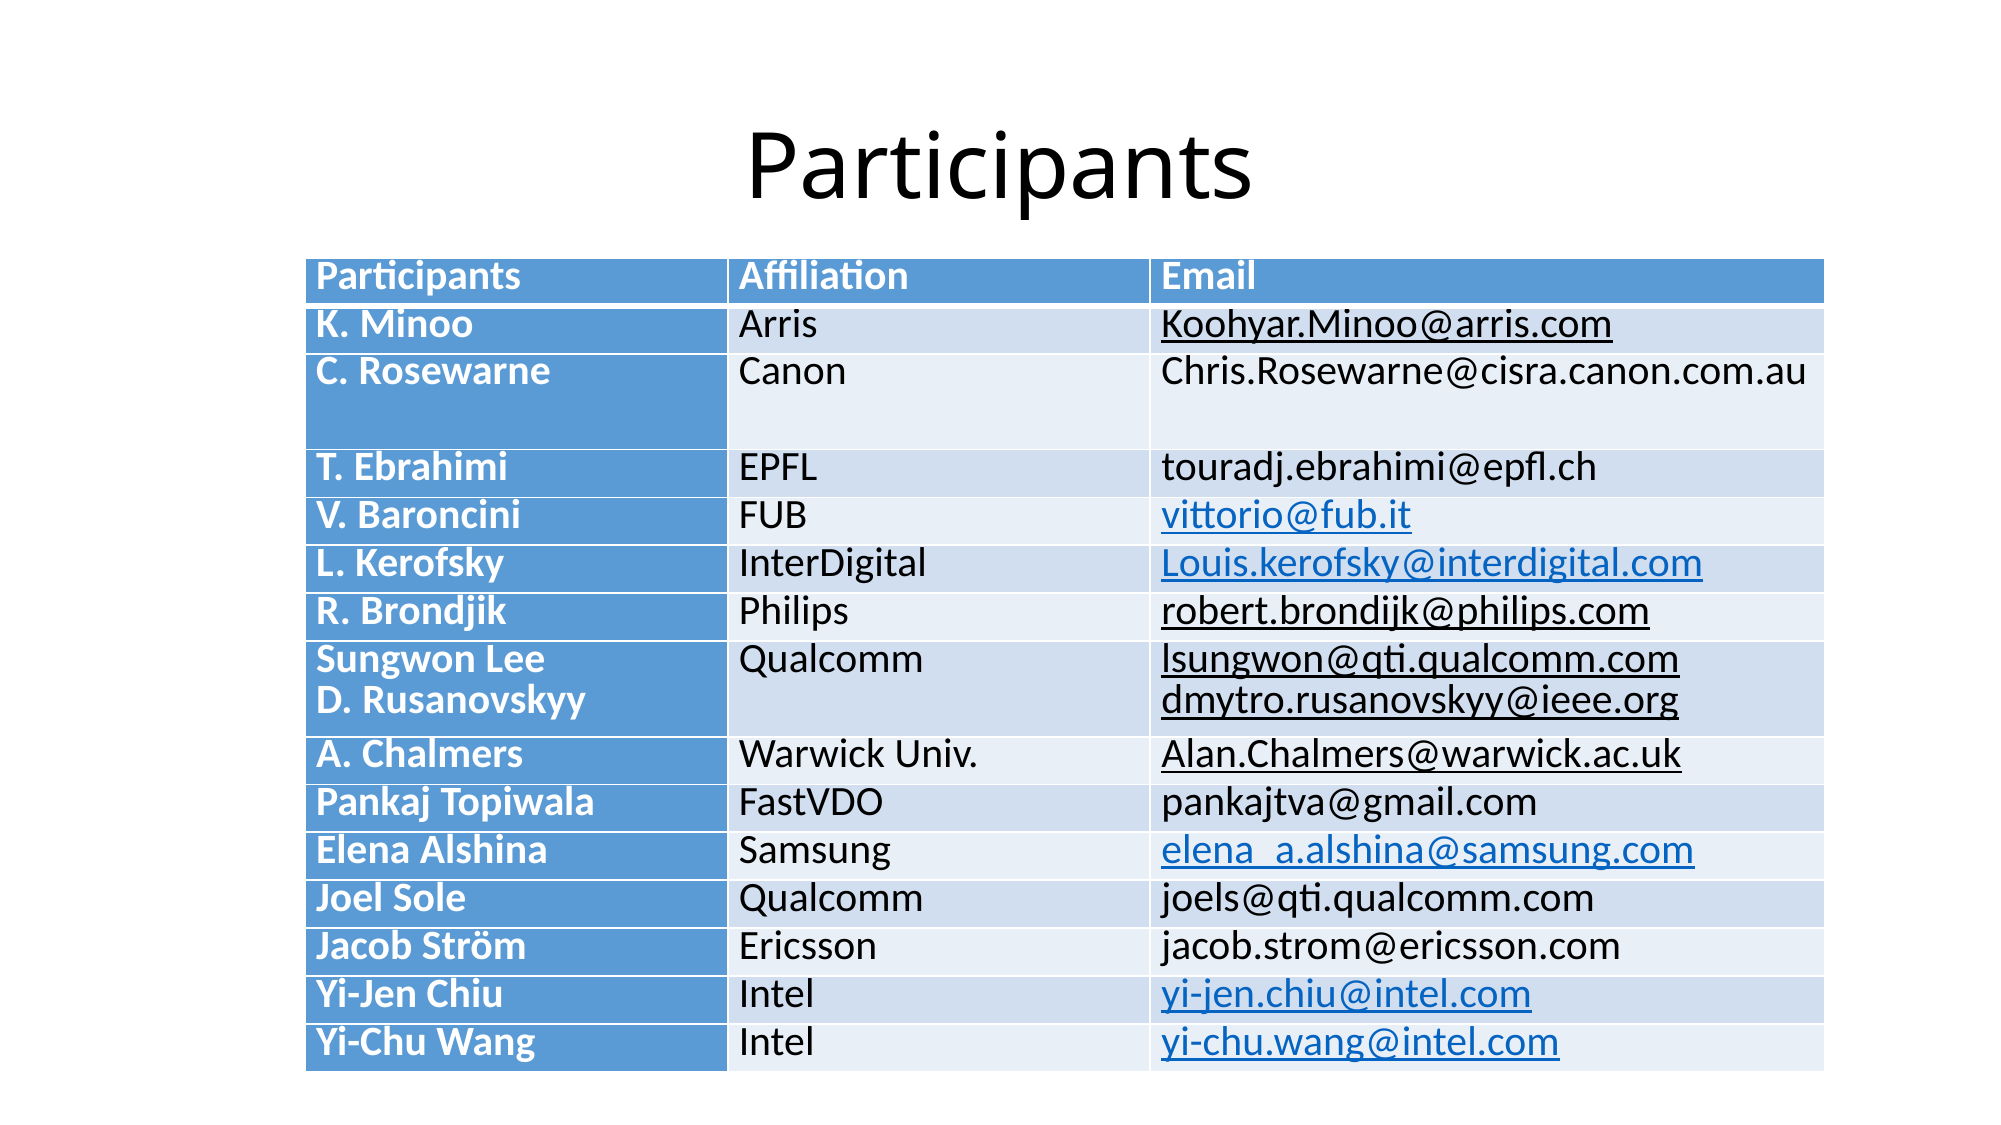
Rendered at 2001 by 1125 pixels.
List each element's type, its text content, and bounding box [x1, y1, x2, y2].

table_cell EPFL [729, 450, 1149, 497]
title Participants [137, 59, 1863, 278]
table_cell lsungwon@qti.qualcomm.com dmytro.rusanovskyy@ieee.org [1151, 642, 1824, 736]
table_cell T. Ebrahimi [306, 450, 727, 497]
table_cell InterDigital [729, 546, 1149, 592]
table_cell pankajtva@gmail.com [1151, 785, 1824, 831]
table_cell Intel [729, 977, 1149, 1023]
table_cell touradj.ebrahimi@epfl.ch [1151, 450, 1824, 497]
table_cell joels@qti.qualcomm.com [1151, 881, 1824, 927]
table_cell Jacob Ström [306, 929, 727, 975]
table_cell yi-jen.chiu@intel.com [1151, 977, 1824, 1023]
table_cell Yi-Jen Chiu [306, 977, 727, 1023]
table_cell Louis.kerofsky@interdigital.com [1151, 546, 1824, 592]
table_cell Sungwon Lee D. Rusanovskyy [306, 642, 727, 736]
table_cell A. Chalmers [306, 738, 727, 784]
table_cell Joel Sole [306, 881, 727, 927]
table_cell Pankaj Topiwala [306, 785, 727, 831]
table_cell Qualcomm [729, 881, 1149, 927]
table_cell Yi-Chu Wang [306, 1025, 727, 1071]
table_cell Qualcomm [729, 642, 1149, 736]
table_header Email [1151, 259, 1824, 303]
table_cell jacob.strom@ericsson.com [1151, 929, 1824, 975]
table_cell robert.brondijk@philips.com [1151, 594, 1824, 640]
table_cell Elena Alshina [306, 833, 727, 879]
table_header Affiliation [729, 259, 1149, 303]
table_cell FUB [729, 498, 1149, 544]
table_cell K. Minoo [306, 309, 727, 353]
table_cell vittorio@fub.it [1151, 498, 1824, 544]
table_cell Ericsson [729, 929, 1149, 975]
table_cell R. Brondjik [306, 594, 727, 640]
table_cell Alan.Chalmers@warwick.ac.uk [1151, 738, 1824, 784]
table_header Participants [306, 259, 727, 303]
table_cell elena_a.alshina@samsung.com [1151, 833, 1824, 879]
table_cell FastVDO [729, 785, 1149, 831]
table_cell Koohyar.Minoo@arris.com [1151, 309, 1824, 353]
table_cell V. Baroncini [306, 498, 727, 544]
table_cell C. Rosewarne [306, 355, 727, 449]
table_cell L. Kerofsky [306, 546, 727, 592]
table_cell Canon [729, 355, 1149, 449]
table_cell Samsung [729, 833, 1149, 879]
table_cell Philips [729, 594, 1149, 640]
table_cell Intel [729, 1025, 1149, 1071]
table_cell Arris [729, 309, 1149, 353]
table_cell Warwick Univ. [729, 738, 1149, 784]
table_cell Chris.Rosewarne@cisra.canon.com.au [1151, 355, 1824, 449]
table_cell yi-chu.wang@intel.com [1151, 1025, 1824, 1071]
